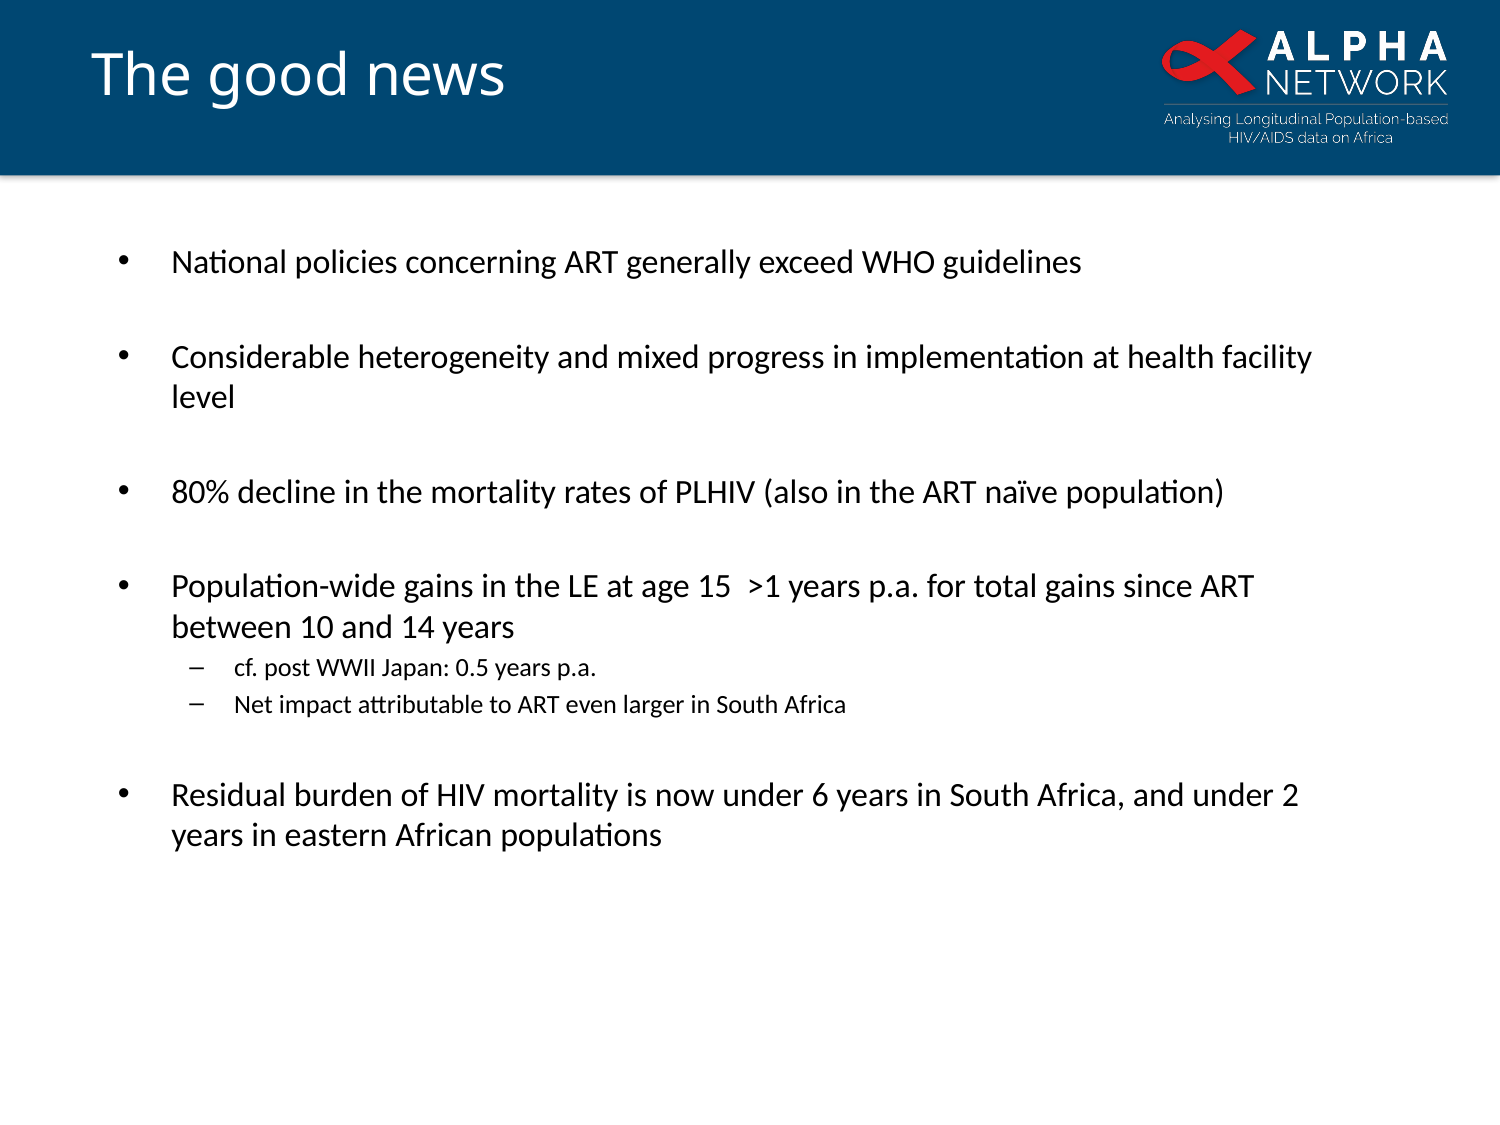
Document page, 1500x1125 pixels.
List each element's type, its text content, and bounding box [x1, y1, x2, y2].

list National policies concerning ART generally exceed WHO guidelines Considerable heterogeneity and mixed progress in implementation at health facility level 80% decline in the mortality rates of PLHIV (also in the ART naïve population) Population-wide gains in the LE at age 15 >1 years p.a. for total gains since ART between 10 and 14 years cf. post WWII Japan: 0.5 years p.a. Net impact attributable to ART even larger in South Africa Residual burden of HIV mortality is now under 6 years in South Africa, and under 2 years in eastern African populations [103, 232, 1333, 863]
picture [1157, 23, 1448, 143]
text_box The good news [76, 29, 1030, 115]
